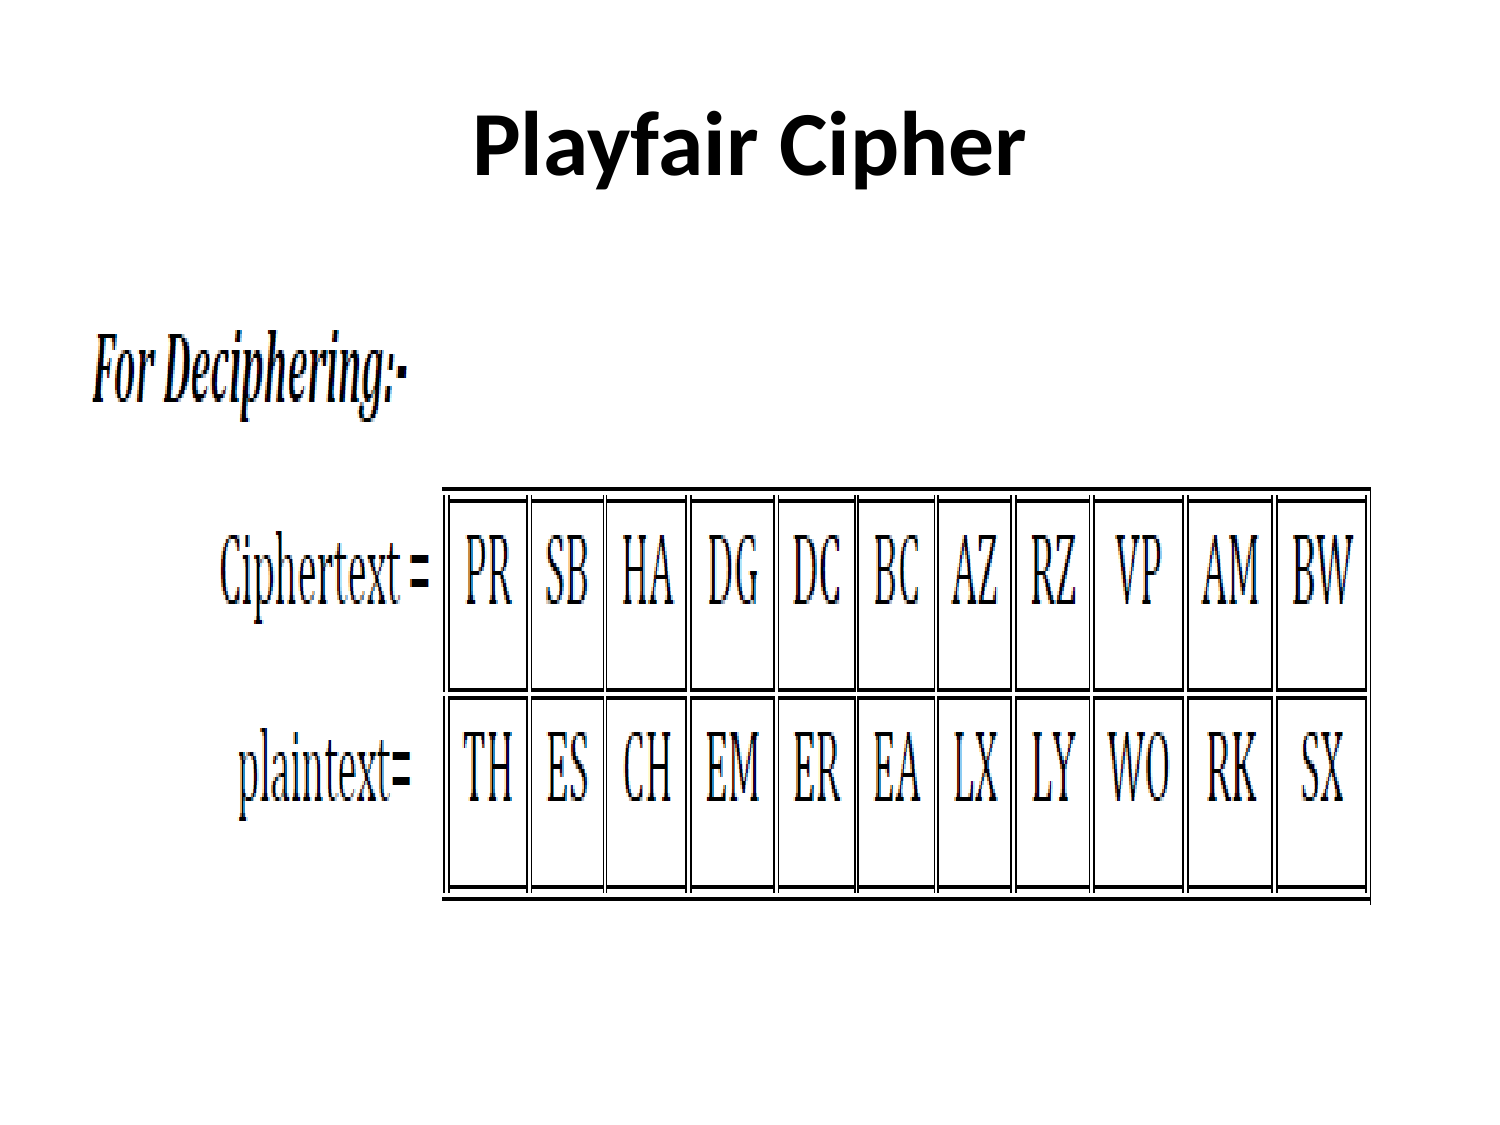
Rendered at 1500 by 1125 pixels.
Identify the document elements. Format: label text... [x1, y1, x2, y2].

picture [74, 262, 1426, 938]
title Playfair Cipher [75, 45, 1425, 233]
